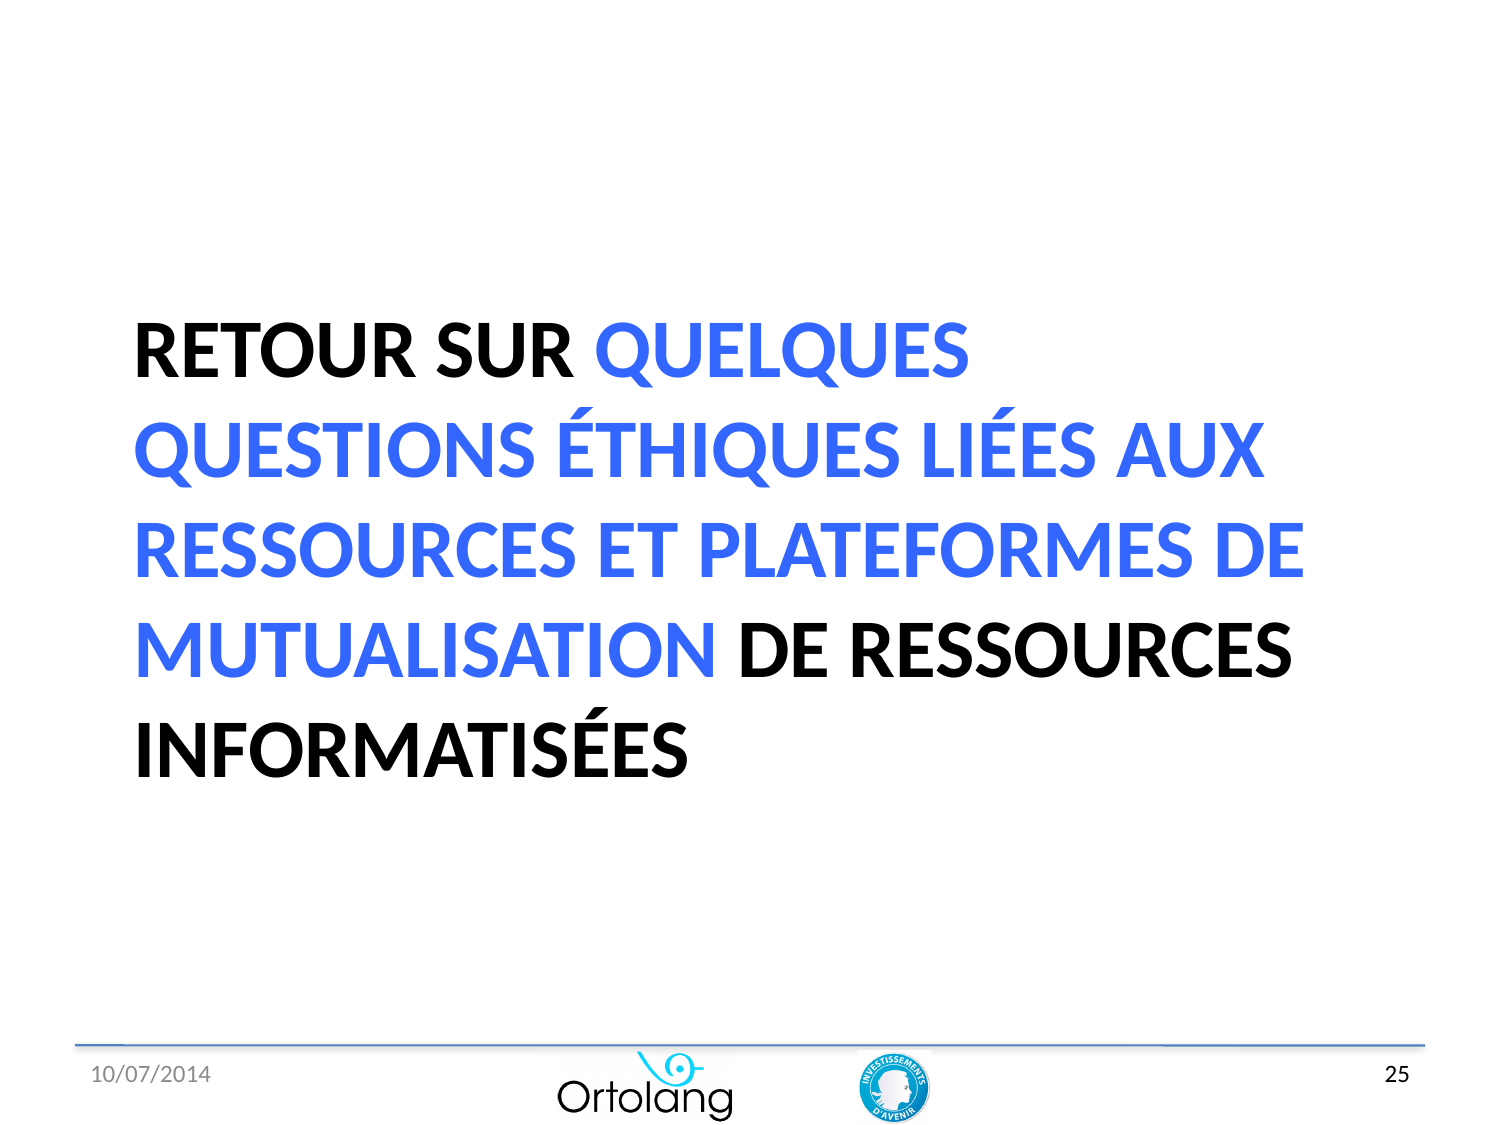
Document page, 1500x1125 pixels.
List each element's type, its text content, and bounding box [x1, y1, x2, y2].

title Retour sur quelques questions éthiques liées aux ressources et plateformes de mutualisation de ressources informatisées [118, 287, 1394, 918]
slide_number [75, 1042, 425, 1103]
picture [857, 1050, 932, 1125]
slide_number 25 [1074, 1042, 1425, 1103]
picture [555, 1050, 733, 1122]
